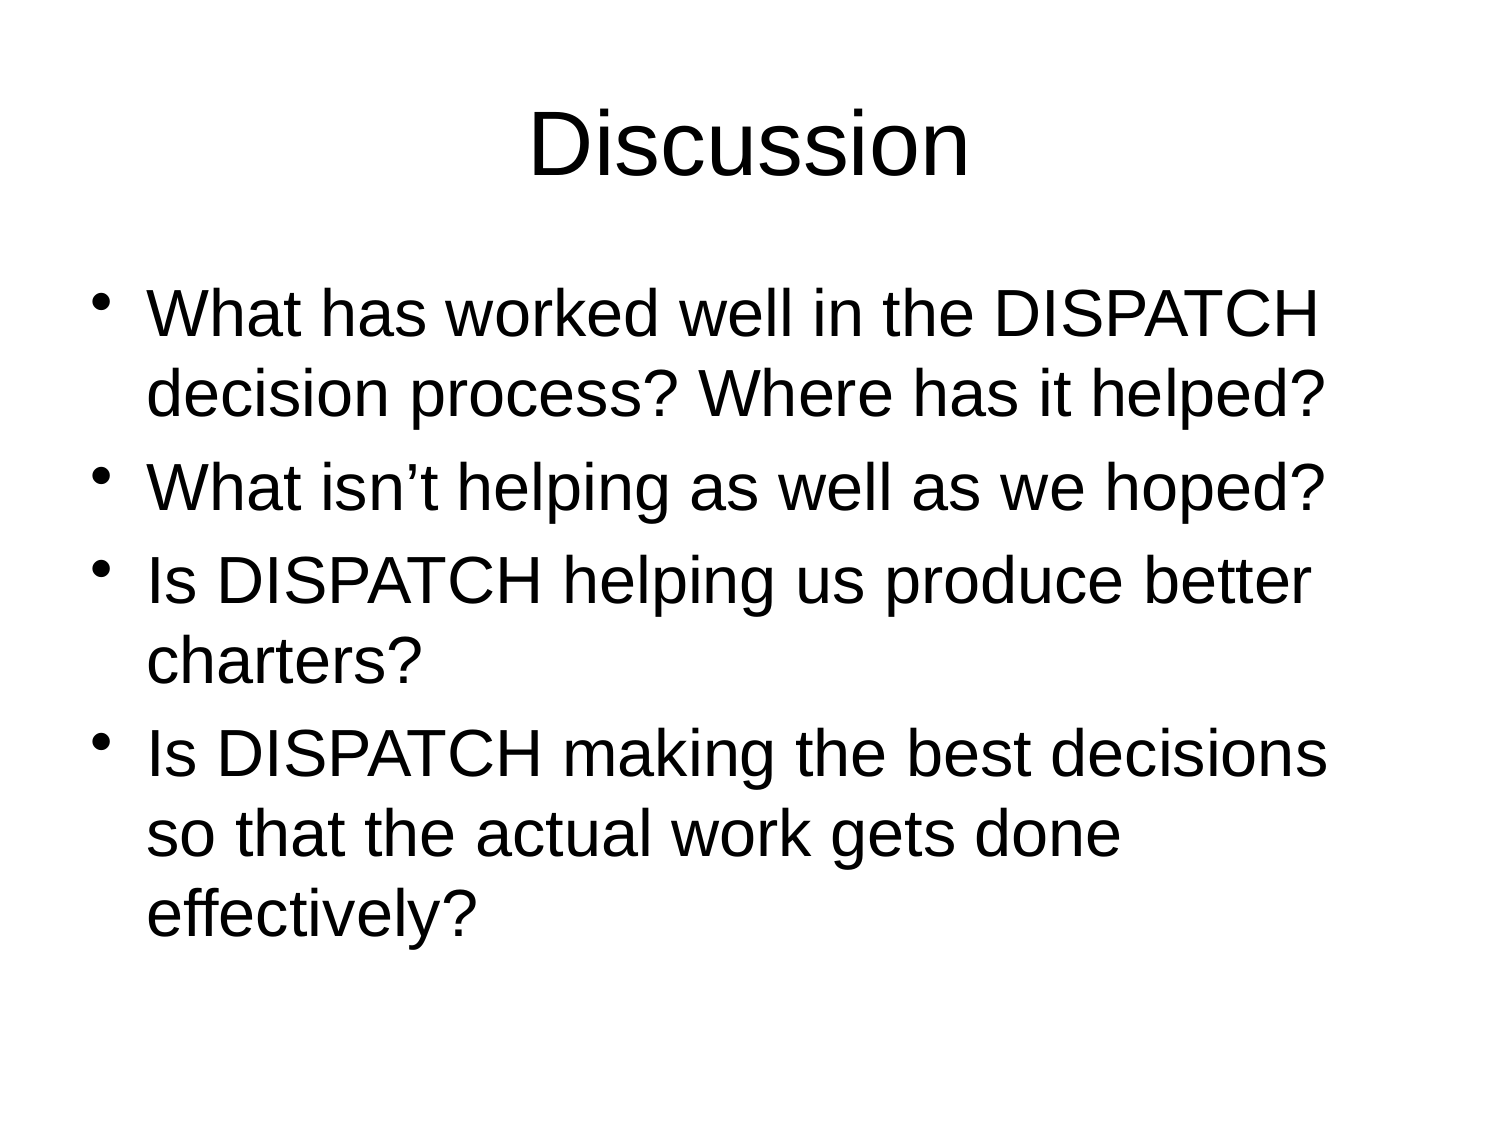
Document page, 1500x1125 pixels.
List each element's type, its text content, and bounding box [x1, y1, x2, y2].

list What has worked well in the DISPATCH decision process? Where has it helped? What isn’t helping as well as we hoped? Is DISPATCH helping us produce better charters? Is DISPATCH making the best decisions so that the actual work gets done effectively? [75, 262, 1425, 1005]
title Discussion [75, 45, 1425, 233]
